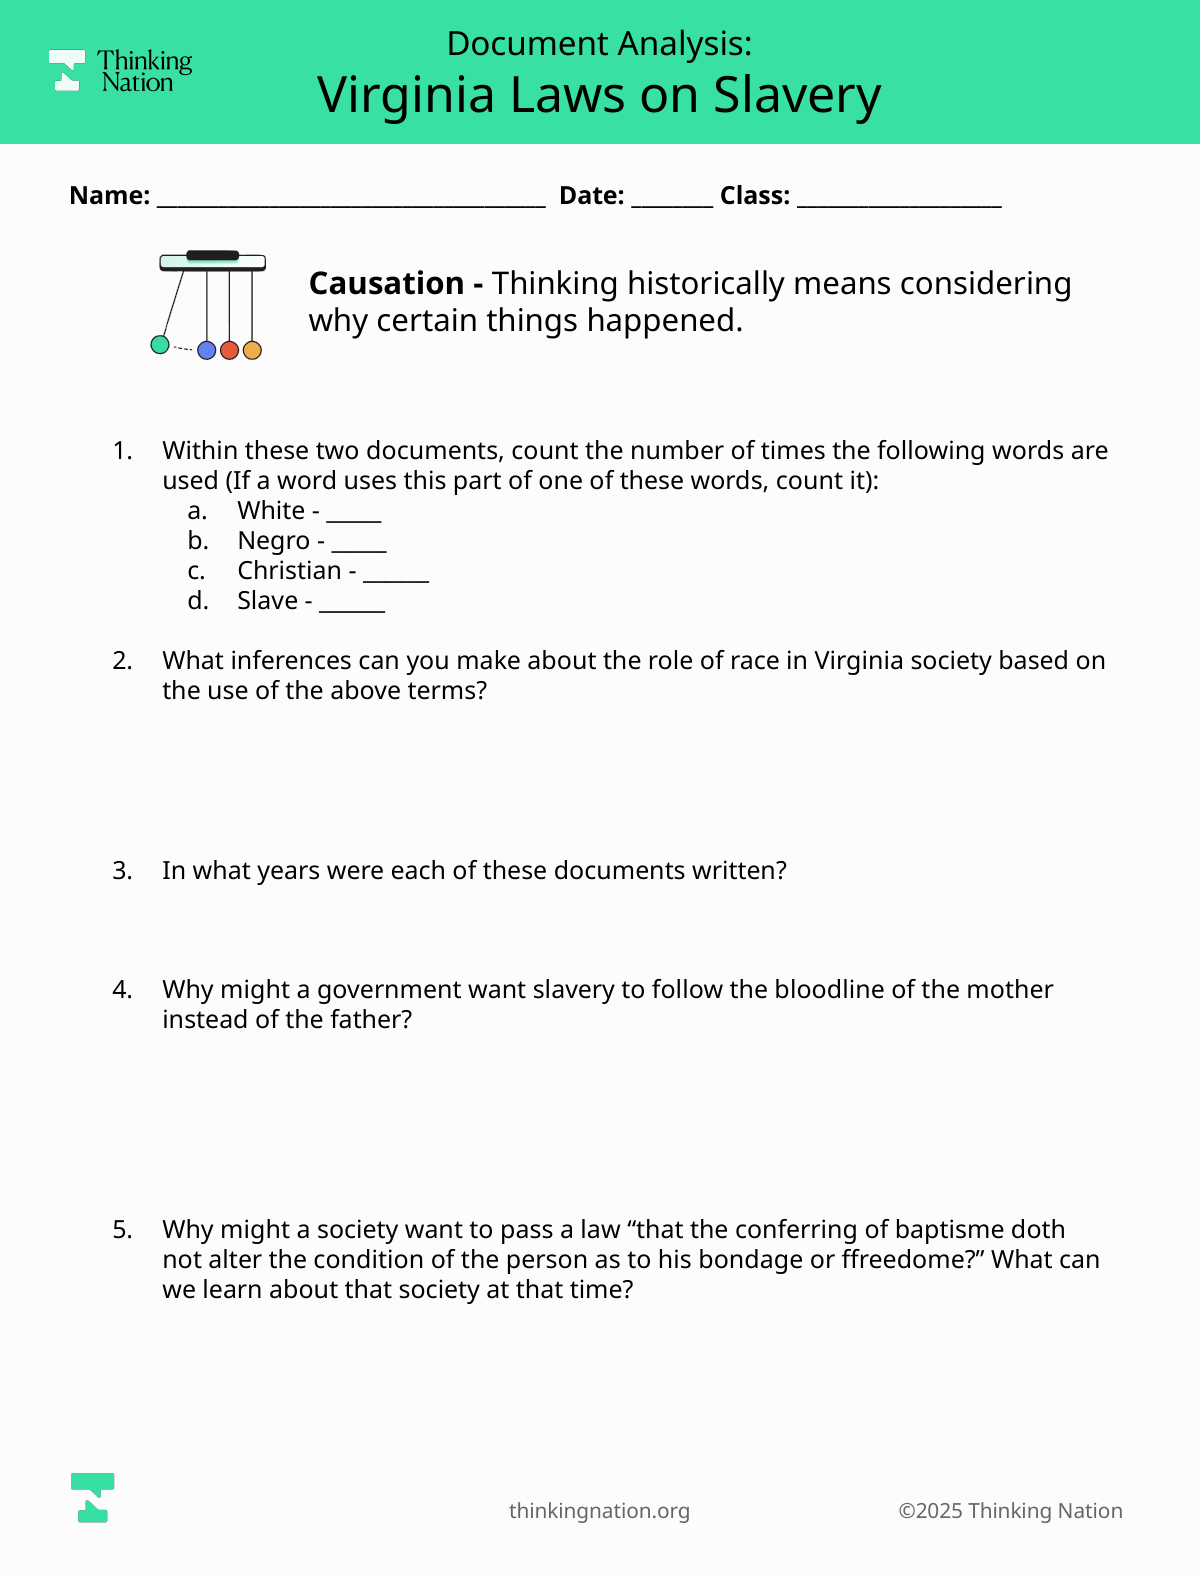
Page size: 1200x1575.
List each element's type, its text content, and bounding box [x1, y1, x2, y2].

picture [33, 35, 197, 104]
text_box ©2025 Thinking Nation [854, 1483, 1139, 1532]
text_box Within these two documents, count the number of times the following words are used (If a word uses this part of one of these words, count it): White - _____ Negro - _____ Christian - ______ Slave - ______ What inferences can you make about the role of race in Virginia society based on the use of the above terms? In what years were each of these documents written? Why might a government want slavery to follow the bloodline of the mother instead of the father? Why might a society want to pass a law “that the conferring of baptisme doth not alter the condition of the person as to his bondage or ffreedome?” What can we learn about that society at that time? [72, 420, 1128, 1464]
picture [58, 1463, 127, 1532]
text_box thinkingnation.org [457, 1483, 742, 1532]
text_box Document Analysis: Virginia Laws on Slavery [0, 0, 1200, 144]
text_box Name: ______________________________________ Date: ________ Class: ____________________ [53, 164, 1146, 224]
text_box Causation - Thinking historically means considering why certain things happened. [294, 244, 1128, 363]
picture [126, 223, 290, 387]
